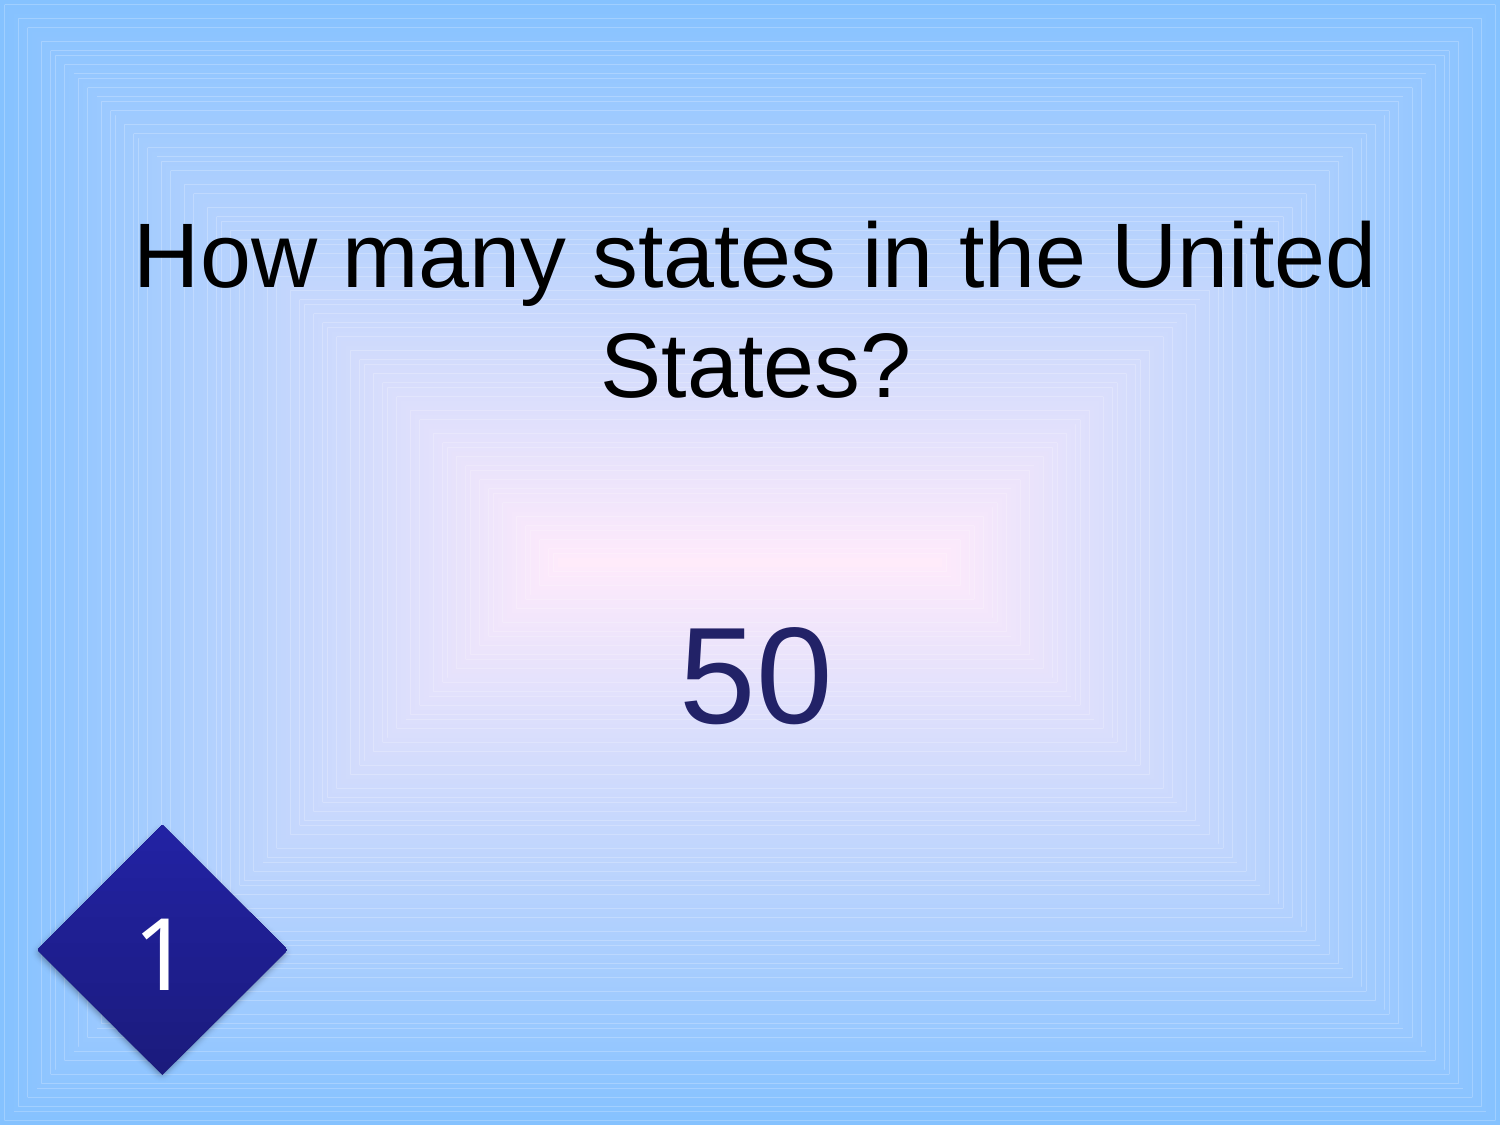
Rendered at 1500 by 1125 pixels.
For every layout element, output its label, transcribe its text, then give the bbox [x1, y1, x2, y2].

text_box 50 [112, 500, 1400, 838]
title How many states in the United States? [112, 137, 1401, 476]
text_box 1 [37, 838, 288, 1075]
